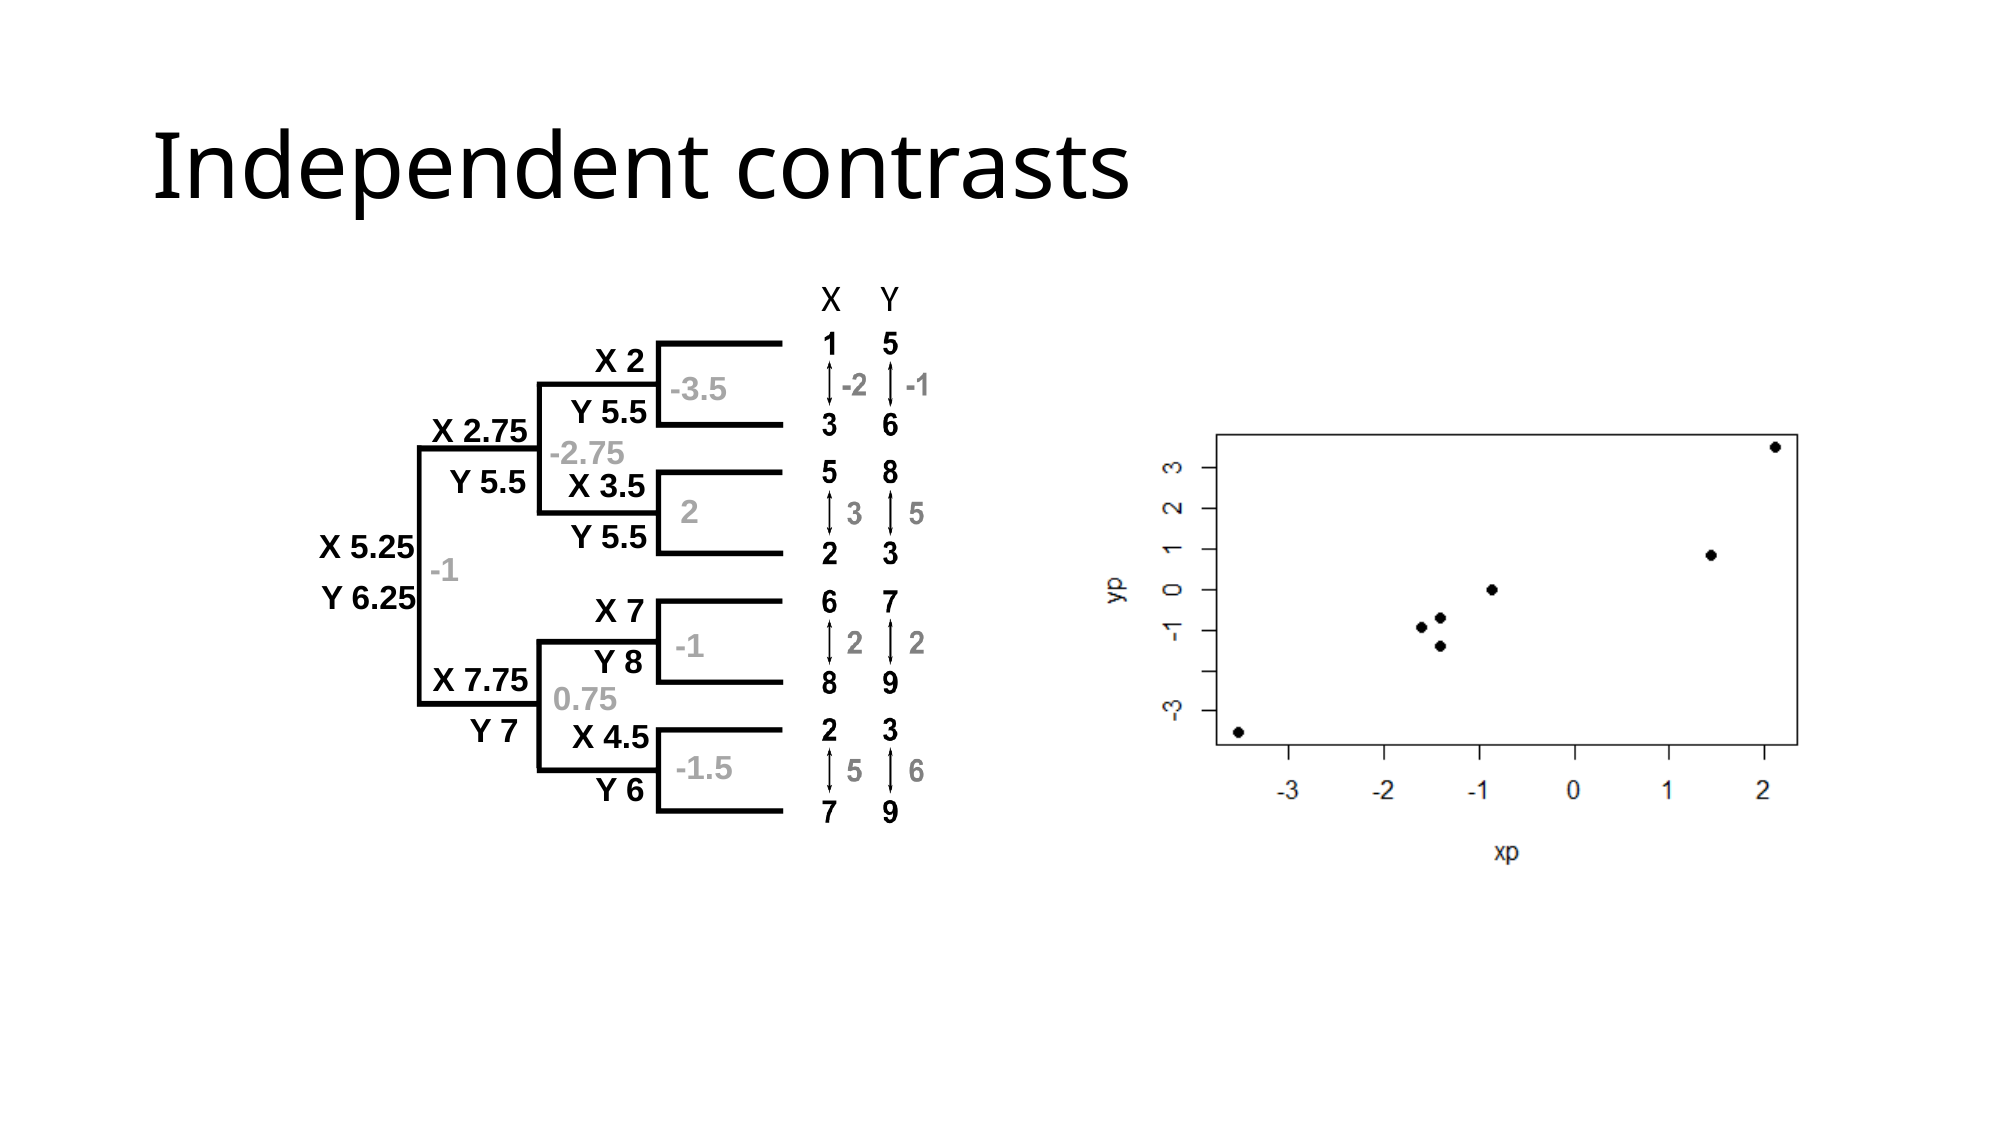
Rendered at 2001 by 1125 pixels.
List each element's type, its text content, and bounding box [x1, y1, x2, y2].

picture [1094, 312, 1861, 898]
text_box X [806, 266, 856, 327]
title Independent contrasts [137, 59, 1863, 278]
text_box Y [865, 266, 914, 327]
text_box X 5.25 [304, 518, 416, 573]
text_box Y 6.25 [306, 568, 416, 624]
picture [416, 328, 1015, 898]
